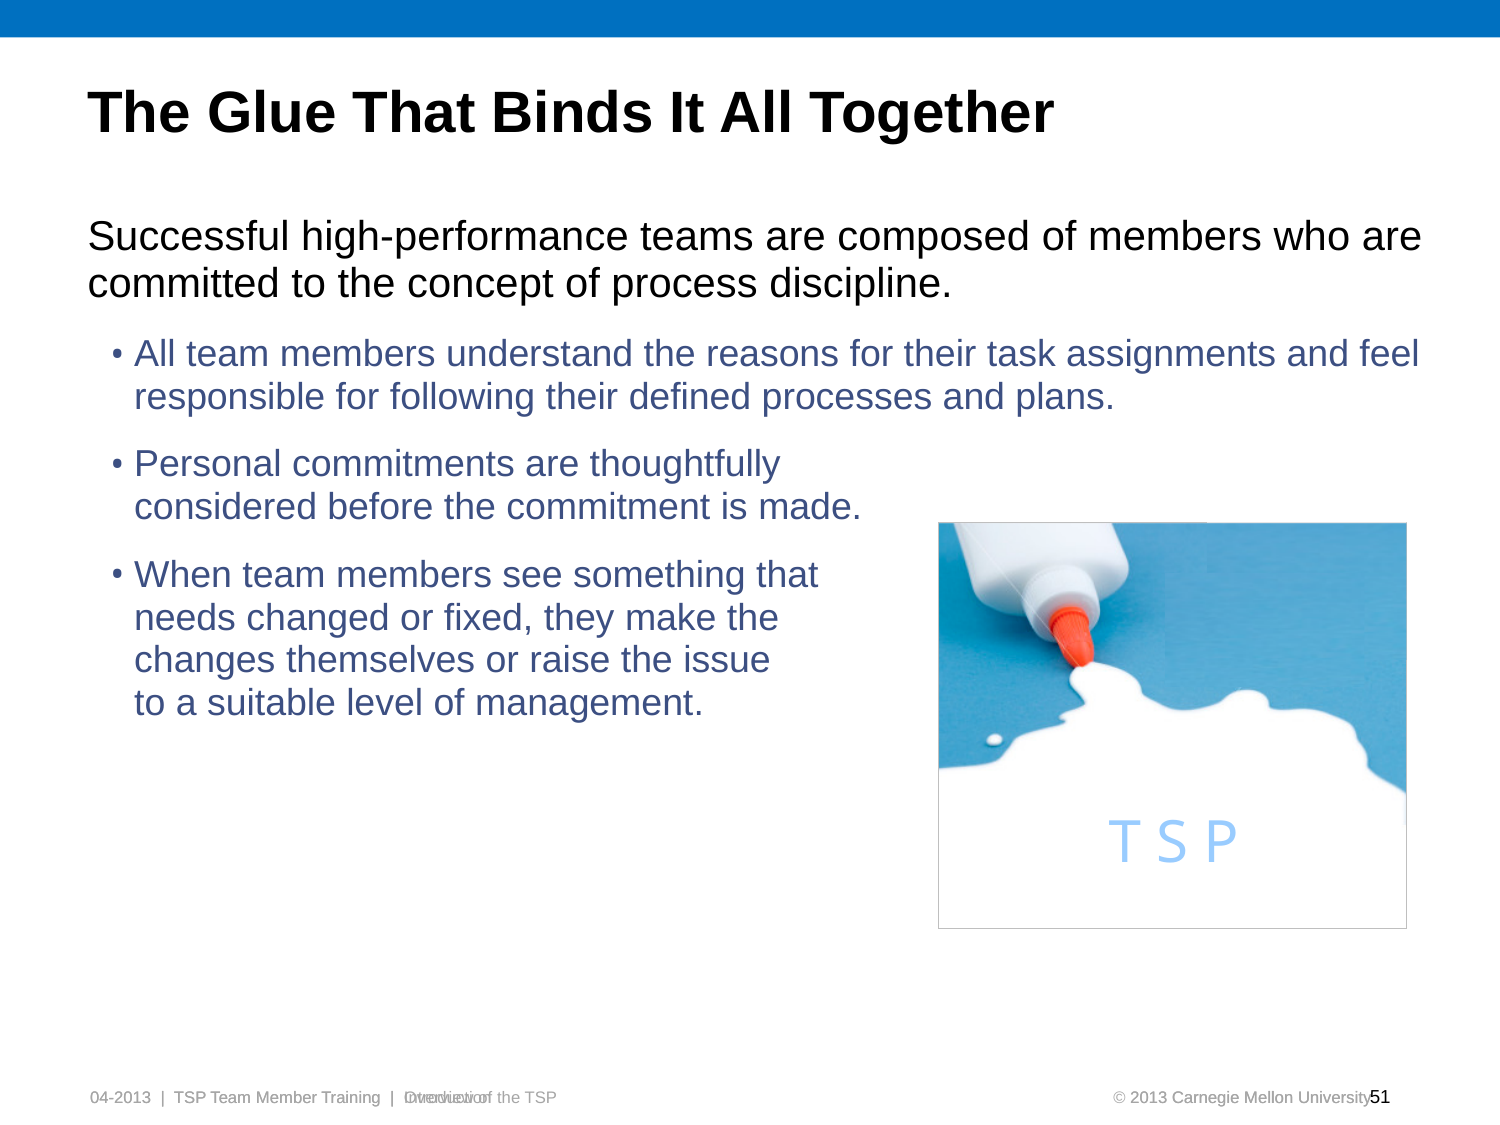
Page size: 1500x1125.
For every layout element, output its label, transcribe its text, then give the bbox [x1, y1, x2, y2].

list Successful high-performance teams are composed of members who are committed to the concept of process discipline. All team members understand the reasons for their task assignments and feel responsible for following their defined processes and plans. Personal commitments are thoughtfully considered before the commitment is made. When team members see something that needs changed or fixed, they make the changes themselves or raise the issue to a suitable level of management. [87, 212, 1440, 1026]
title The Glue That Binds It All Together [87, 87, 1439, 212]
picture [937, 522, 1407, 930]
